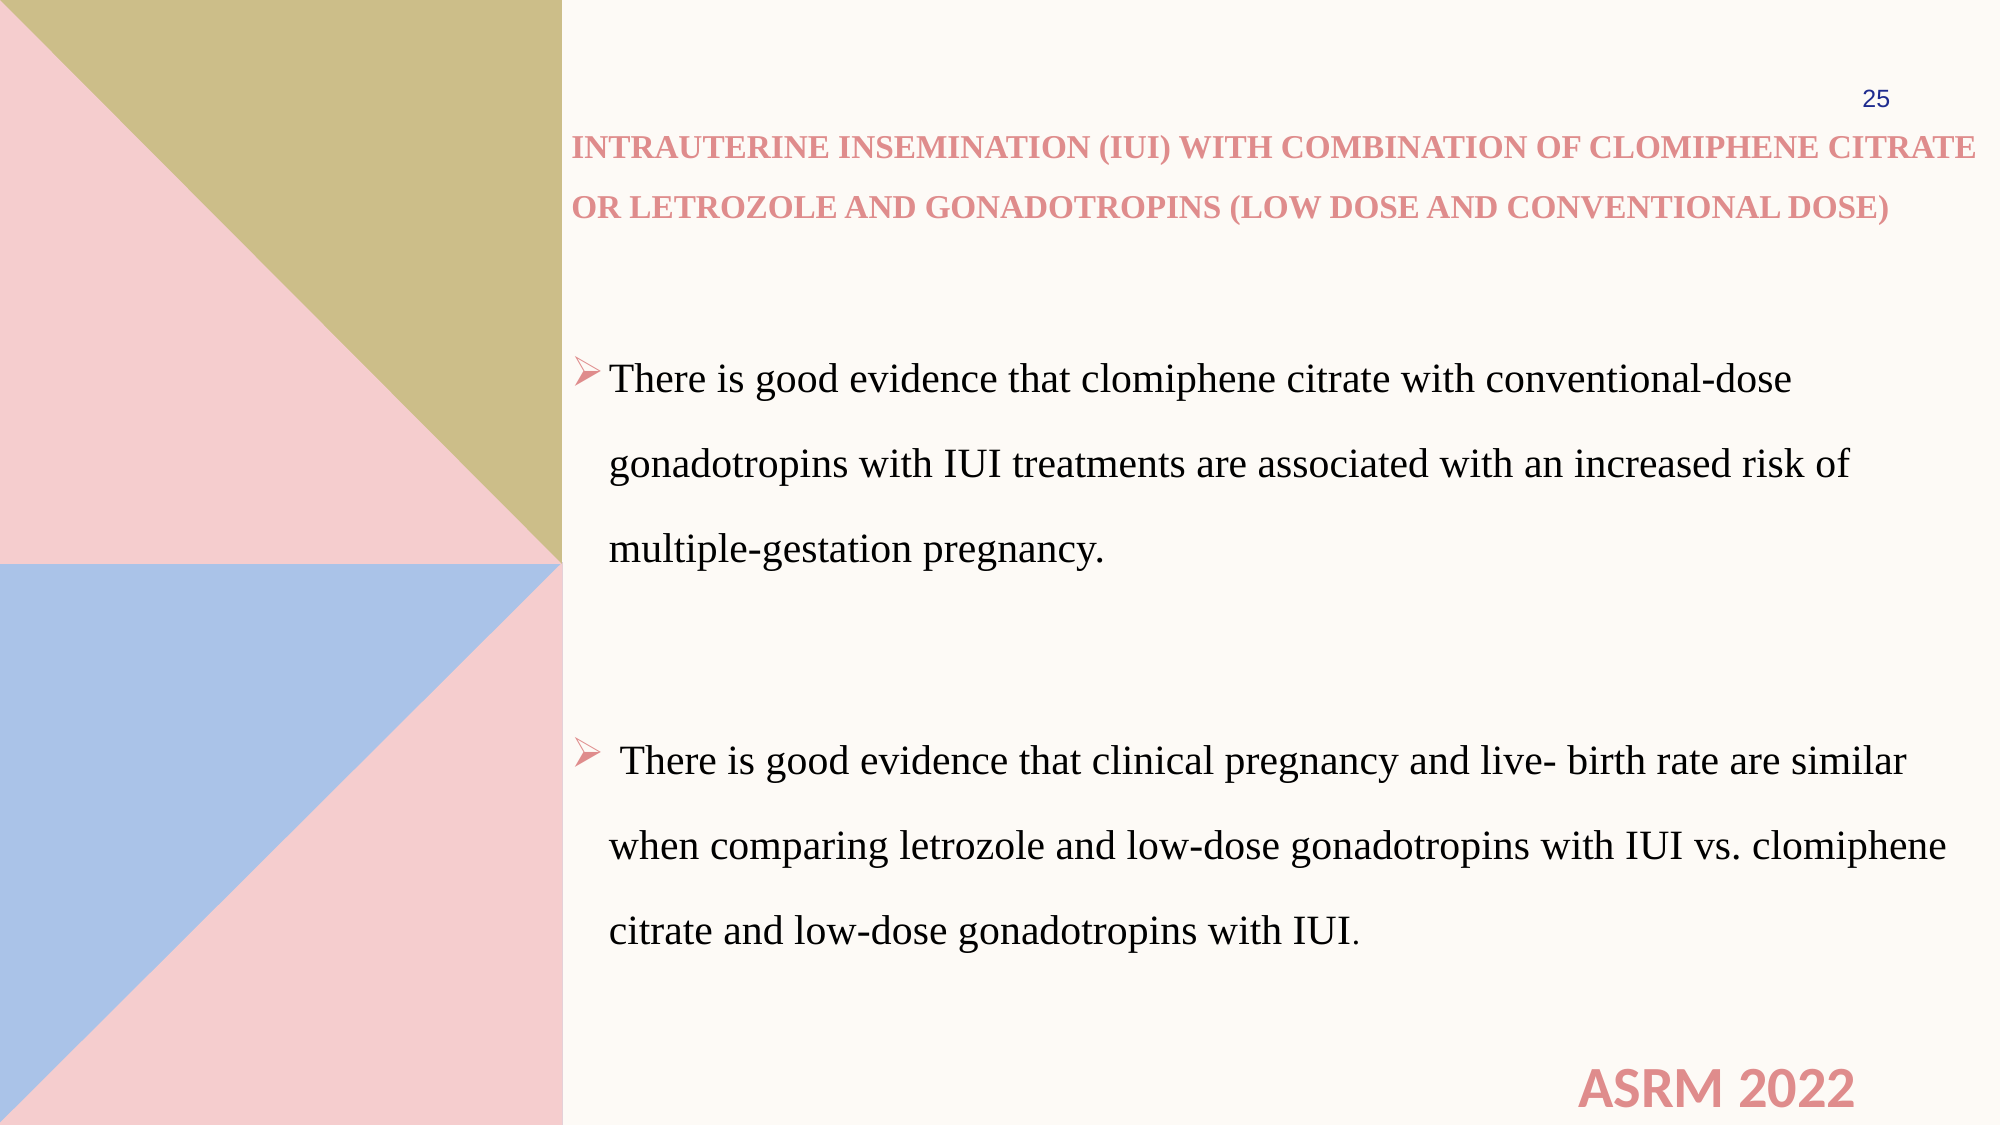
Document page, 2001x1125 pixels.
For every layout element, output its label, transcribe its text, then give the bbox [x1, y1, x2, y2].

title INTRAUTERINE INSEMINATION (IUI) WITH COMBINATION OF CLOMIPHENE CITRATE OR LETROZOLE AND GONADOTROPINS (LOW DOSE AND CONVENTIONAL DOSE) [556, 97, 2000, 261]
list There is good evidence that clomiphene citrate with conventional-dose gonadotropins with IUI treatments are associated with an increased risk of multiple-gestation pregnancy. There is good evidence that clinical pregnancy and live- birth rate are similar when comparing letrozole and low-dose gonadotropins with IUI vs. clomiphene citrate and low-dose gonadotropins with IUI. ASRM 2022 [556, 308, 2000, 1107]
slide_number 25 [1795, 75, 1958, 120]
